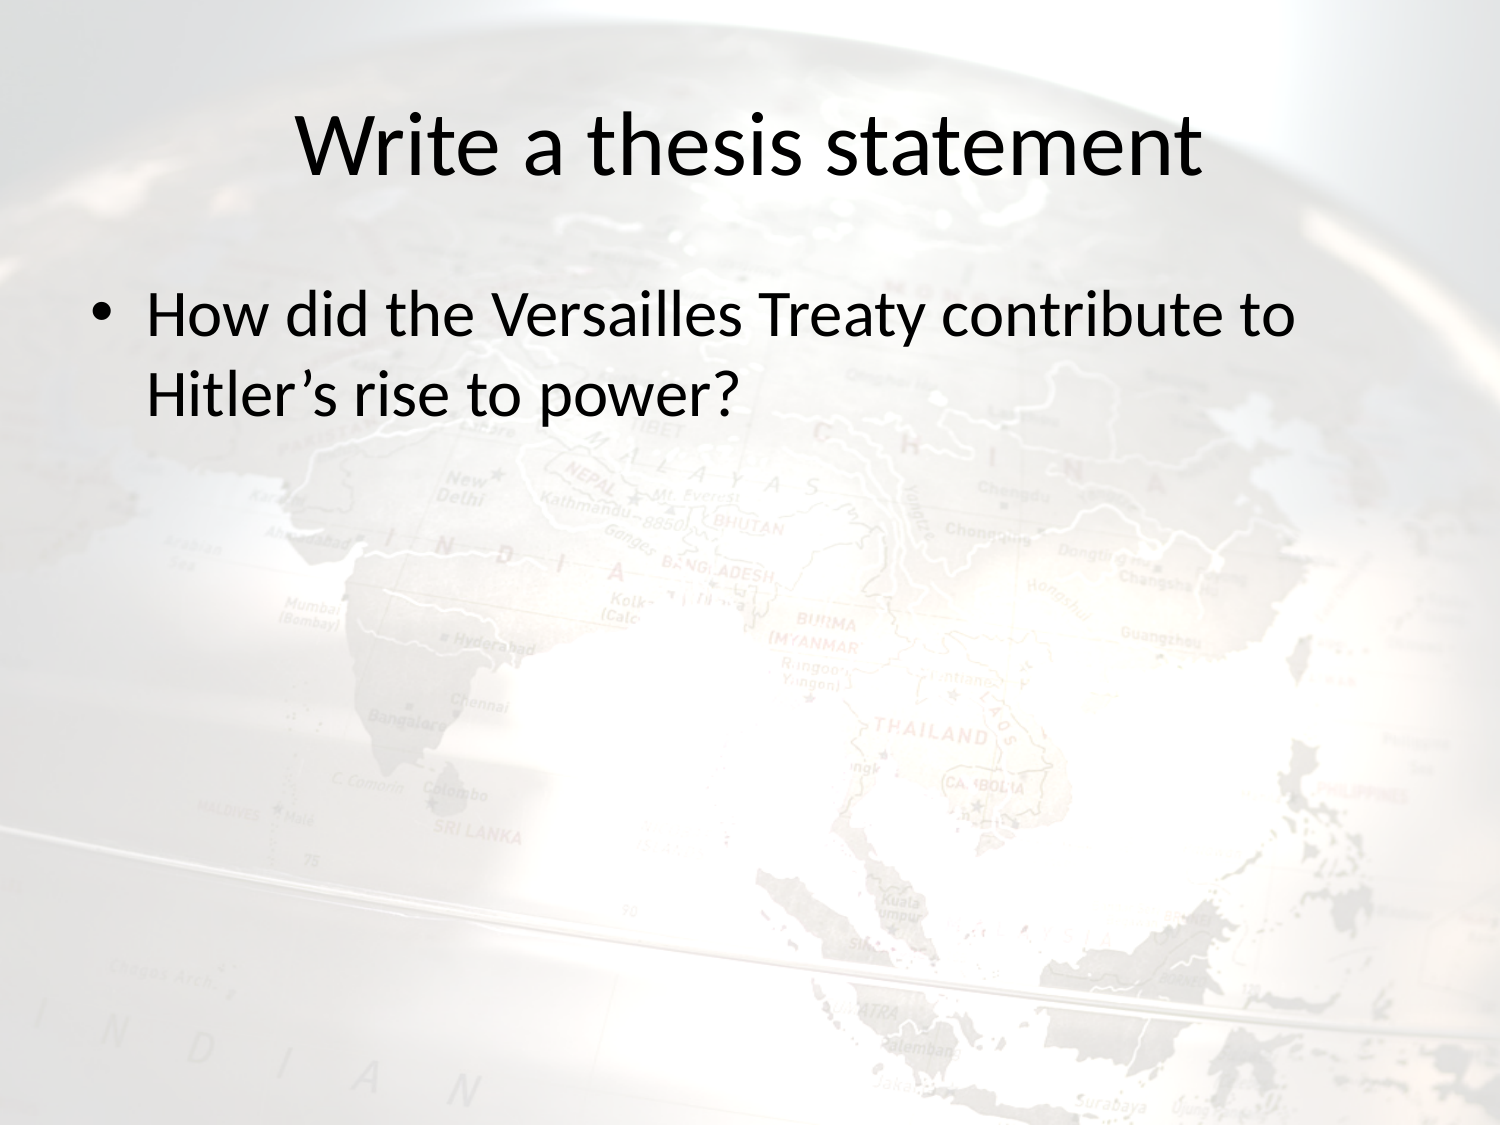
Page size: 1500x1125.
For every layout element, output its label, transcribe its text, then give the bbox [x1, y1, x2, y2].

title Write a thesis statement [75, 45, 1425, 233]
list How did the Versailles Treaty contribute to Hitler’s rise to power? [75, 262, 1425, 1005]
